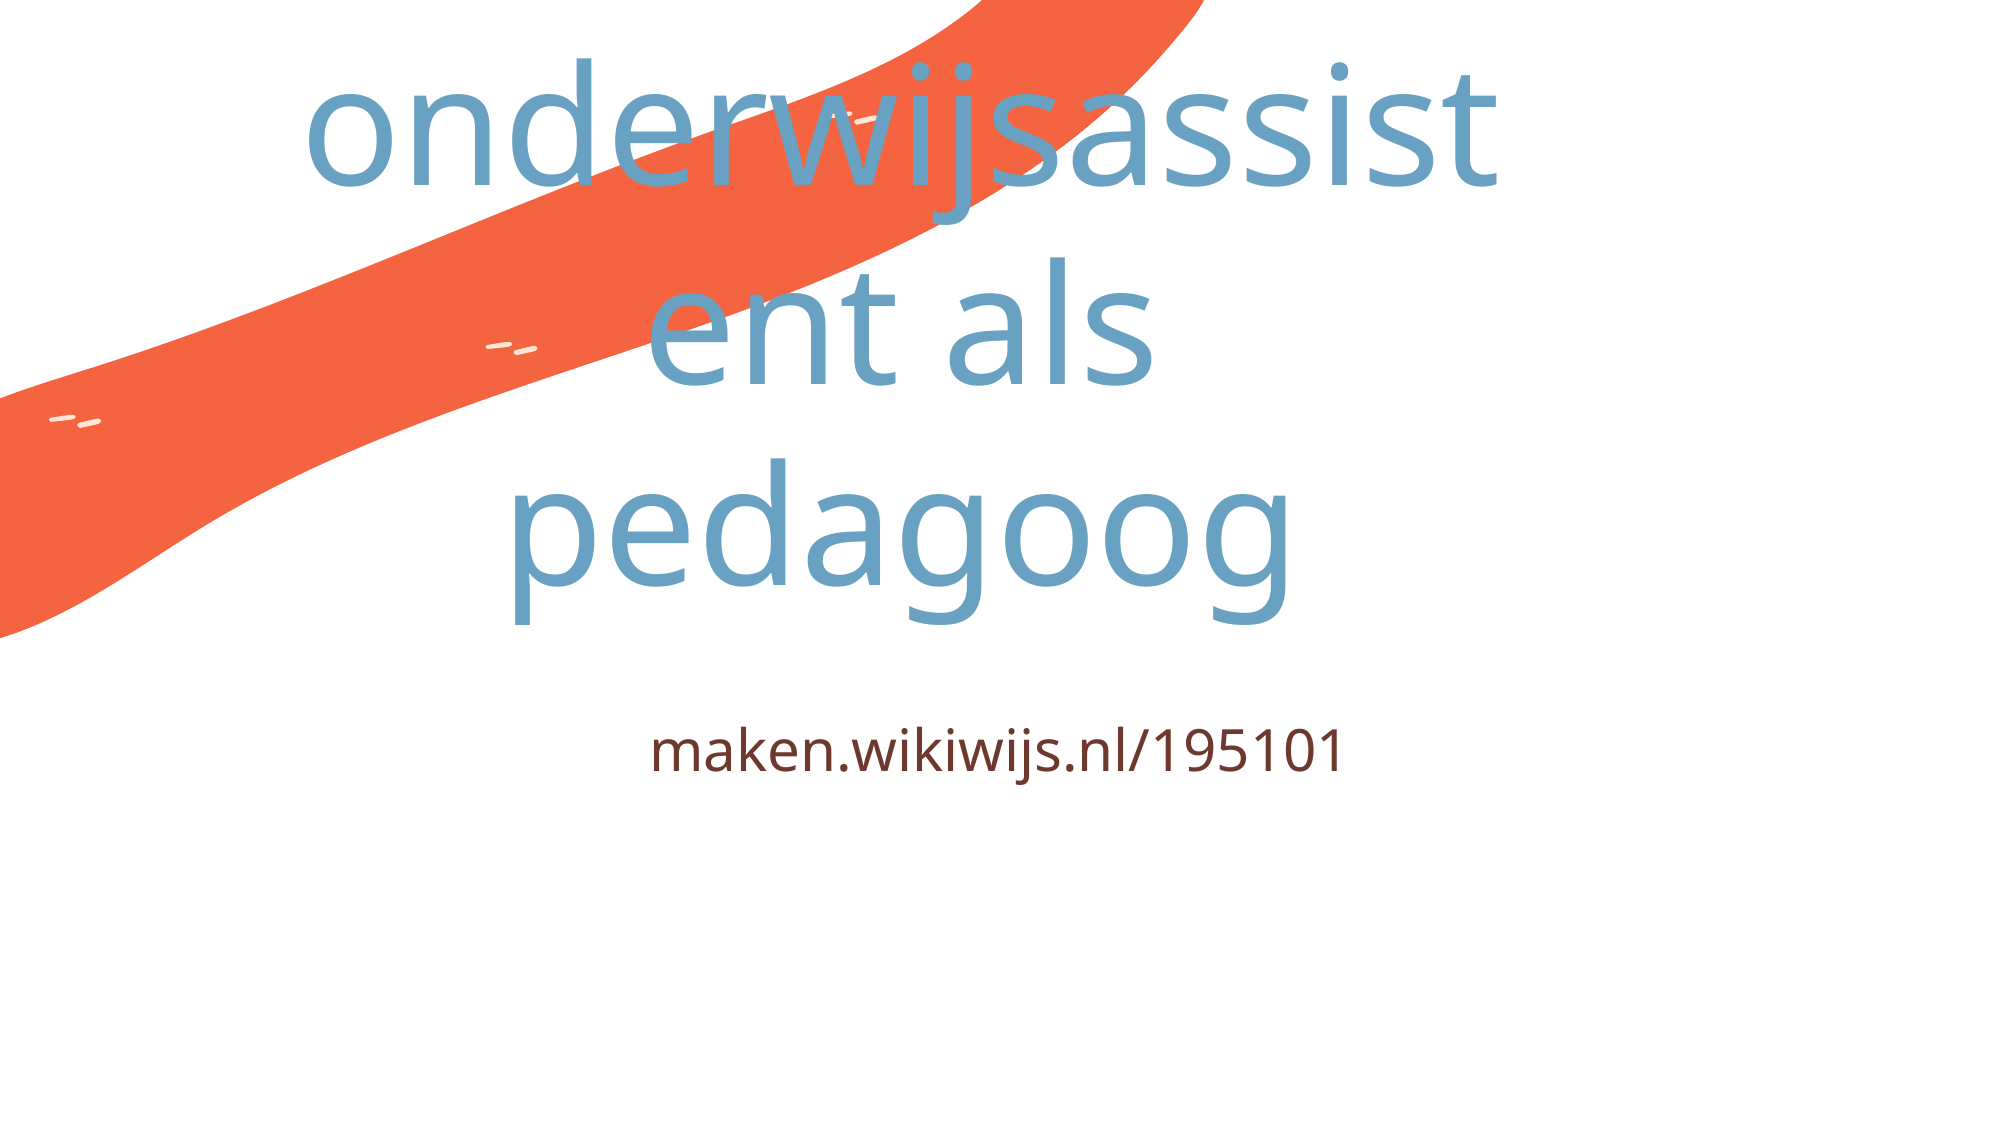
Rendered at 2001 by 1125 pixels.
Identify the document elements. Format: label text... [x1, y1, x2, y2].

title De onderwijsassistent als pedagoog [246, 406, 1556, 634]
subtitle maken.wikiwijs.nl/195101 [271, 674, 1709, 822]
